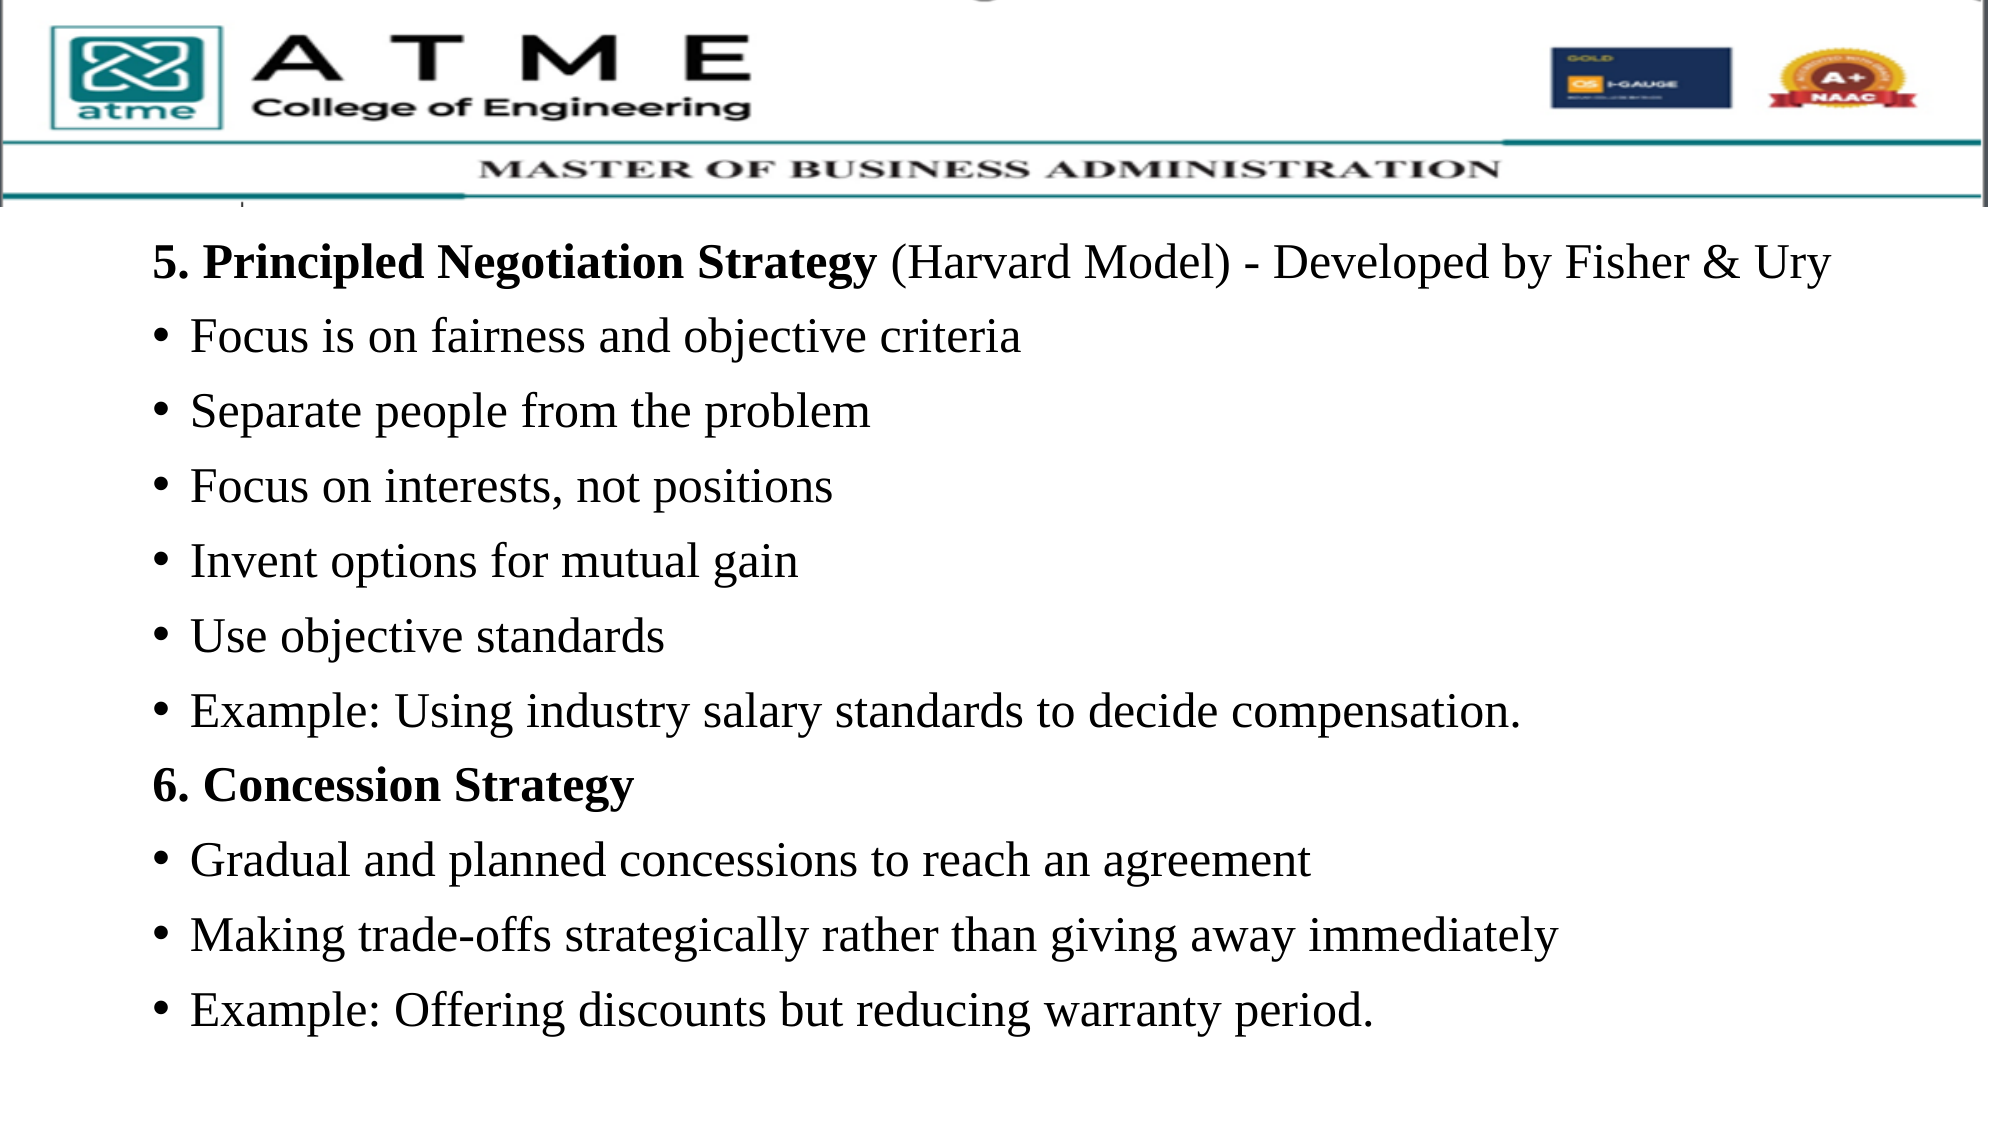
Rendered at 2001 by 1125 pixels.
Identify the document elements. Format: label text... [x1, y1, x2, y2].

picture [0, 0, 1988, 207]
list 5. Principled Negotiation Strategy (Harvard Model) - Developed by Fisher & Ury Focus is on fairness and objective criteria Separate people from the problem Focus on interests, not positions Invent options for mutual gain Use objective standards Example: Using industry salary standards to decide compensation. 6. Concession Strategy Gradual and planned concessions to reach an agreement Making trade-offs strategically rather than giving away immediately Example: Offering discounts but reducing warranty period. [137, 227, 1863, 1076]
